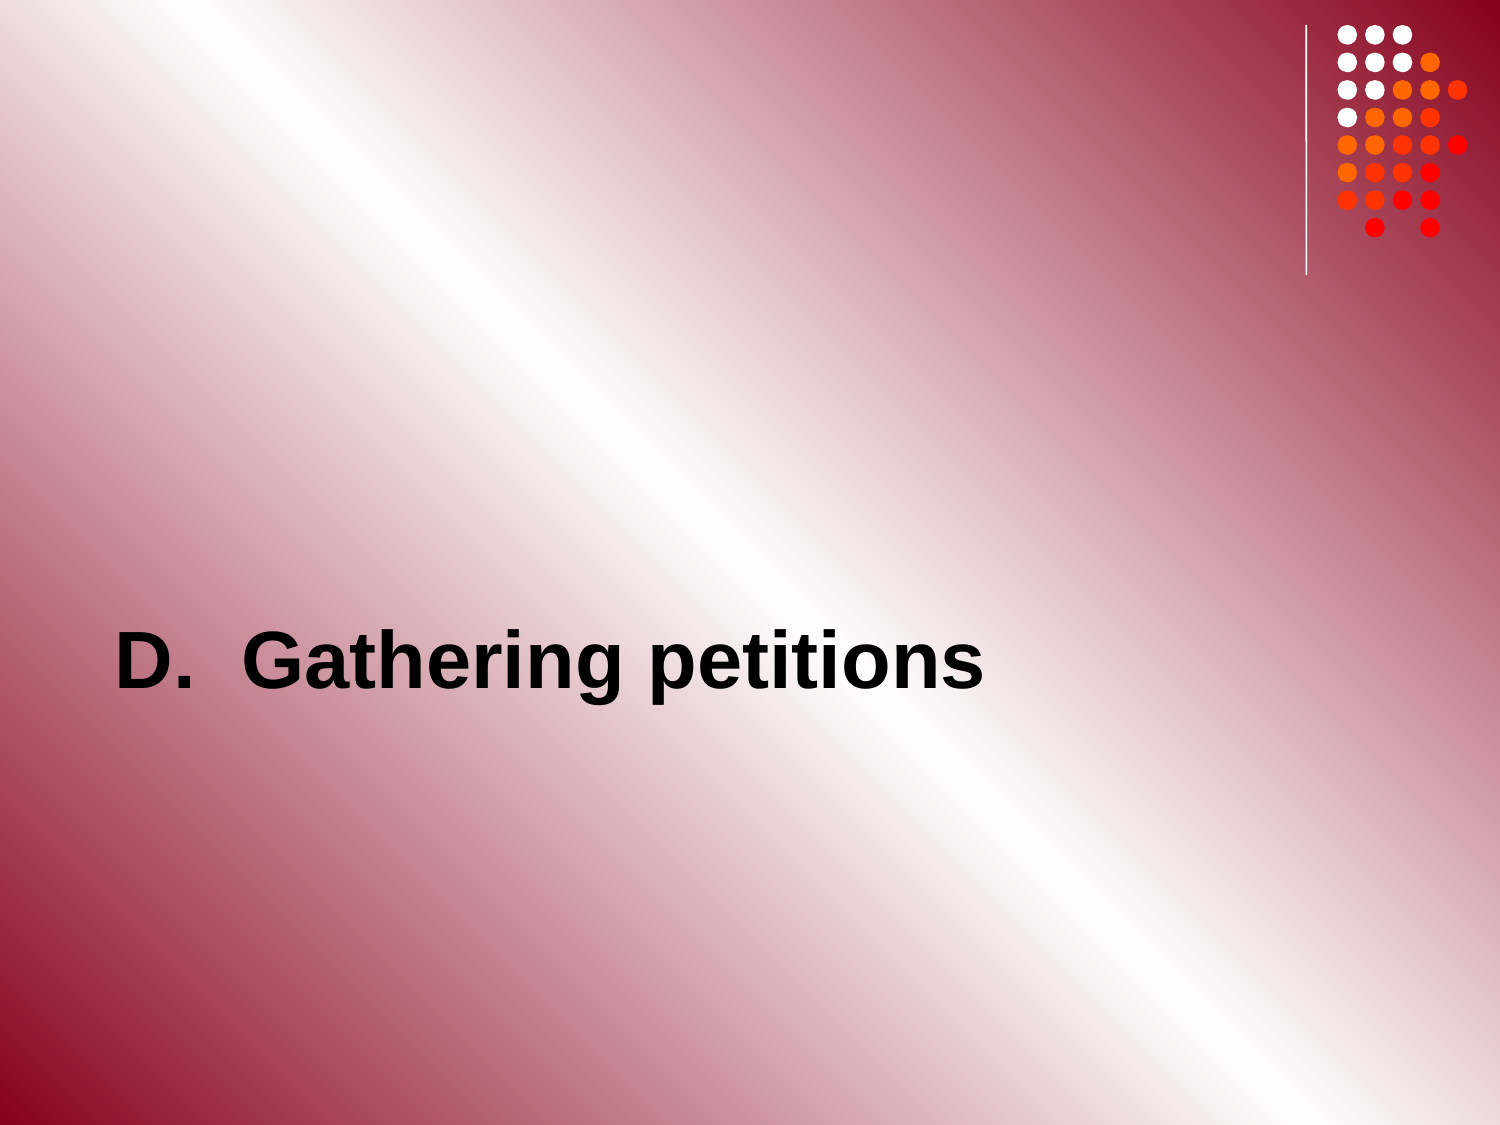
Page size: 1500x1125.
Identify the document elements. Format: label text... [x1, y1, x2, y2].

title D. Gathering petitions [99, 500, 1338, 713]
